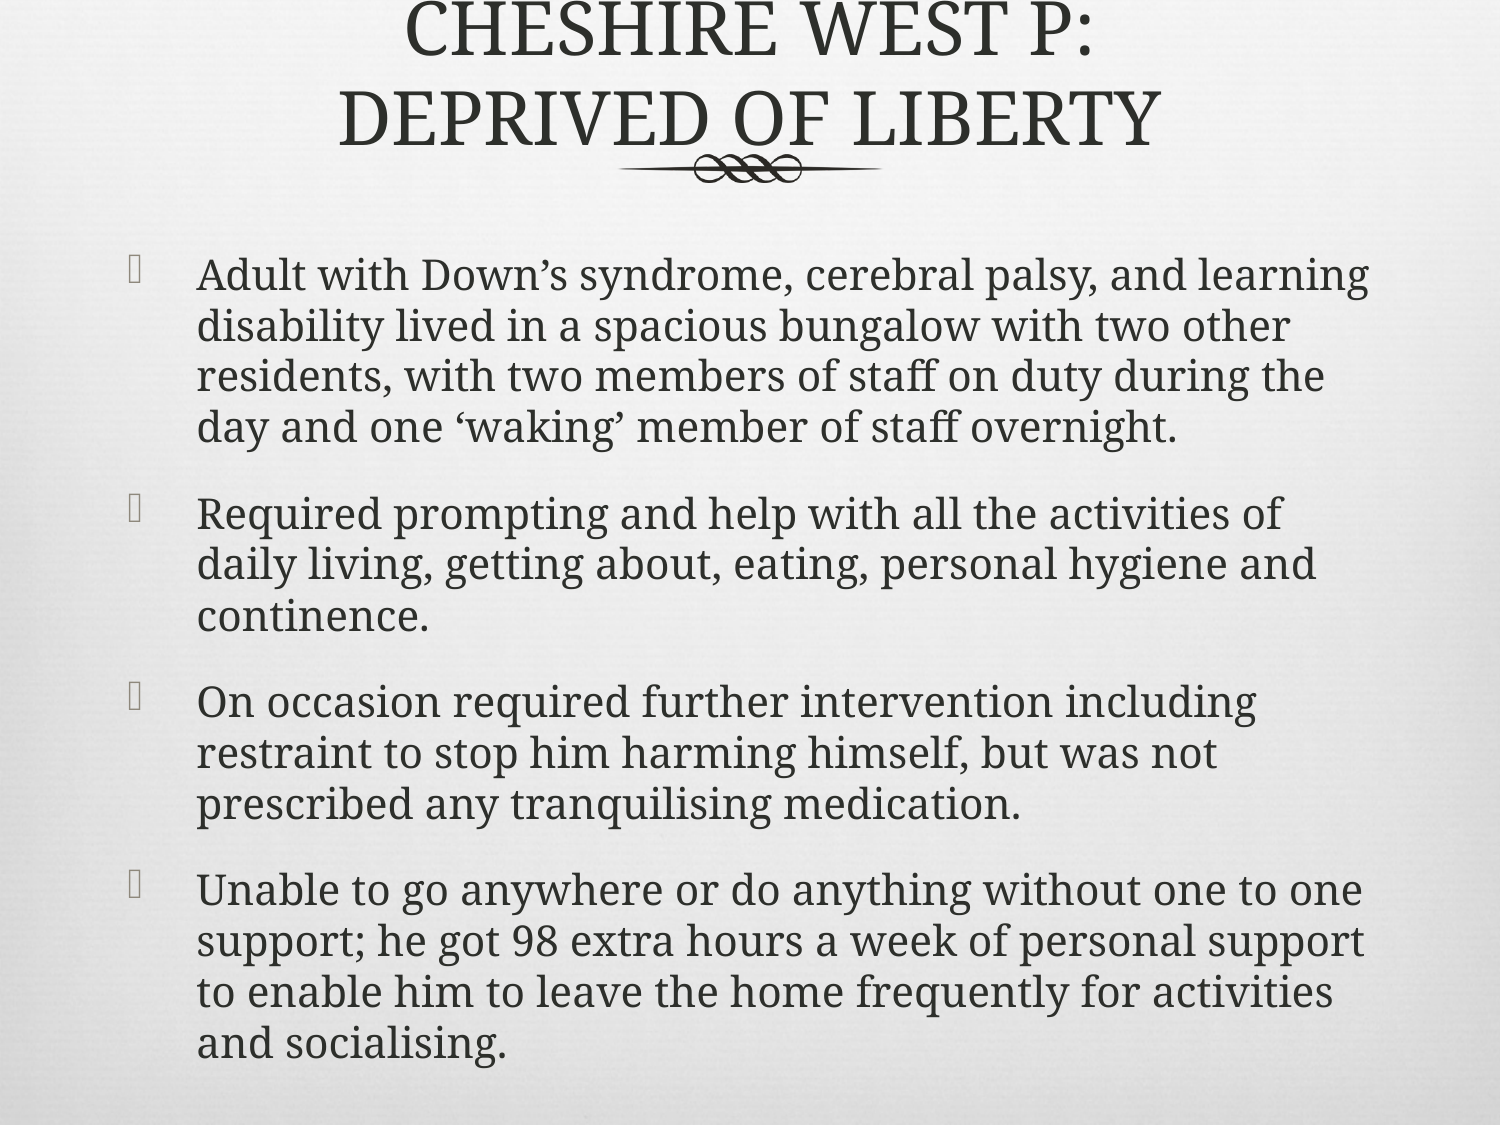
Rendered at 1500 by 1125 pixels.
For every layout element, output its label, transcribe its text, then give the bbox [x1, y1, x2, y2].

list Adult with Down’s syndrome, cerebral palsy, and learning disability lived in a spacious bungalow with two other residents, with two members of staff on duty during the day and one ‘waking’ member of staff overnight. Required prompting and help with all the activities of daily living, getting about, eating, personal hygiene and continence. On occasion required further intervention including restraint to stop him harming himself, but was not prescribed any tranquilising medication. Unable to go anywhere or do anything without one to one support; he got 98 extra hours a week of personal support to enable him to leave the home frequently for activities and socialising. [112, 240, 1388, 1125]
picture [615, 159, 885, 183]
title Cheshire West P: Deprived of Liberty [112, 0, 1388, 159]
